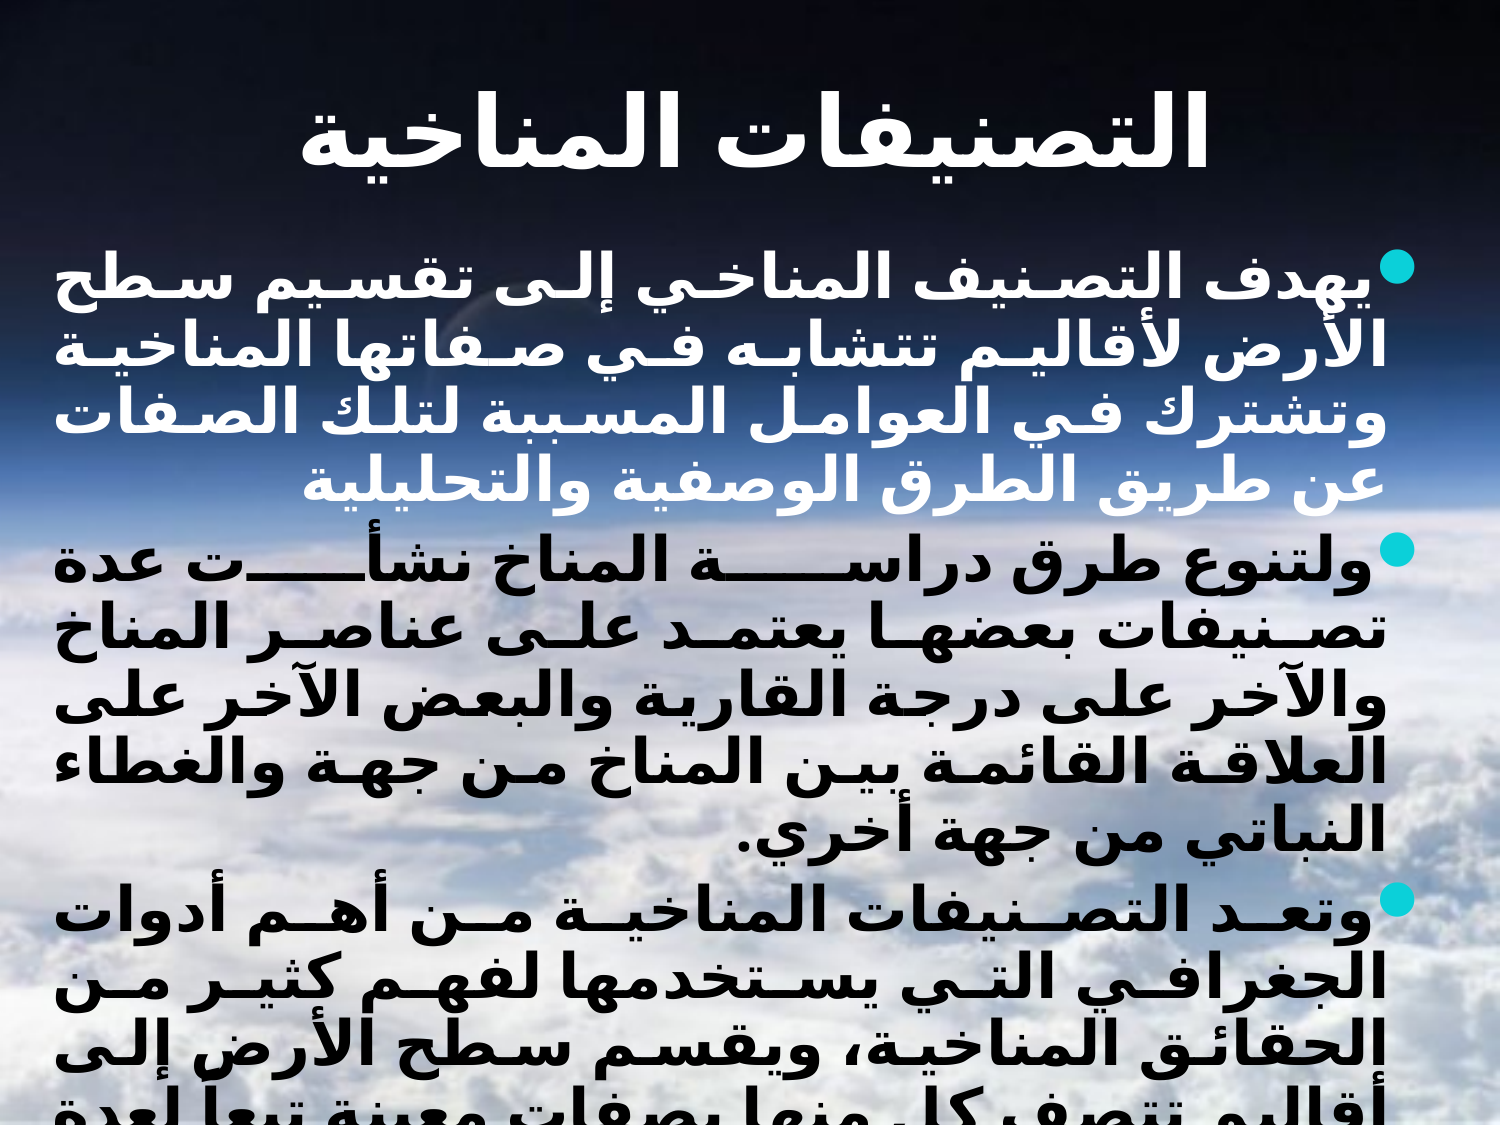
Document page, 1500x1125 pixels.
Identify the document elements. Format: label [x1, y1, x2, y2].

list [0, 0, 1500, 1125]
